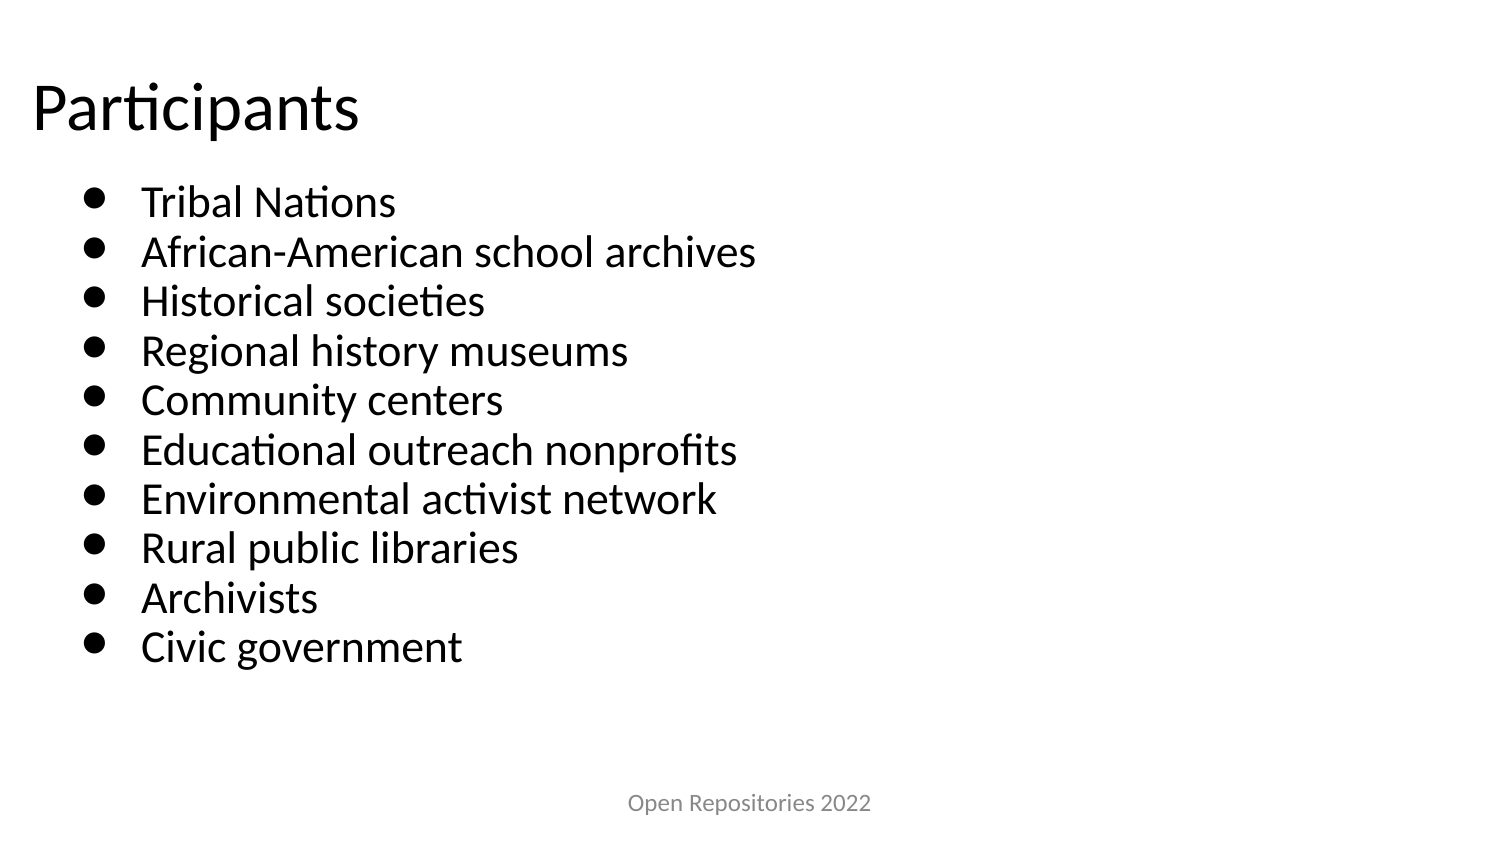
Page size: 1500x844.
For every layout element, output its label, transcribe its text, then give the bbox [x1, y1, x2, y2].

title Participants [17, 56, 1483, 163]
list Tribal Nations African-American school archives Historical societies Regional history museums Community centers Educational outreach nonprofits Environmental activist network Rural public libraries Archivists Civic government [51, 163, 1435, 763]
